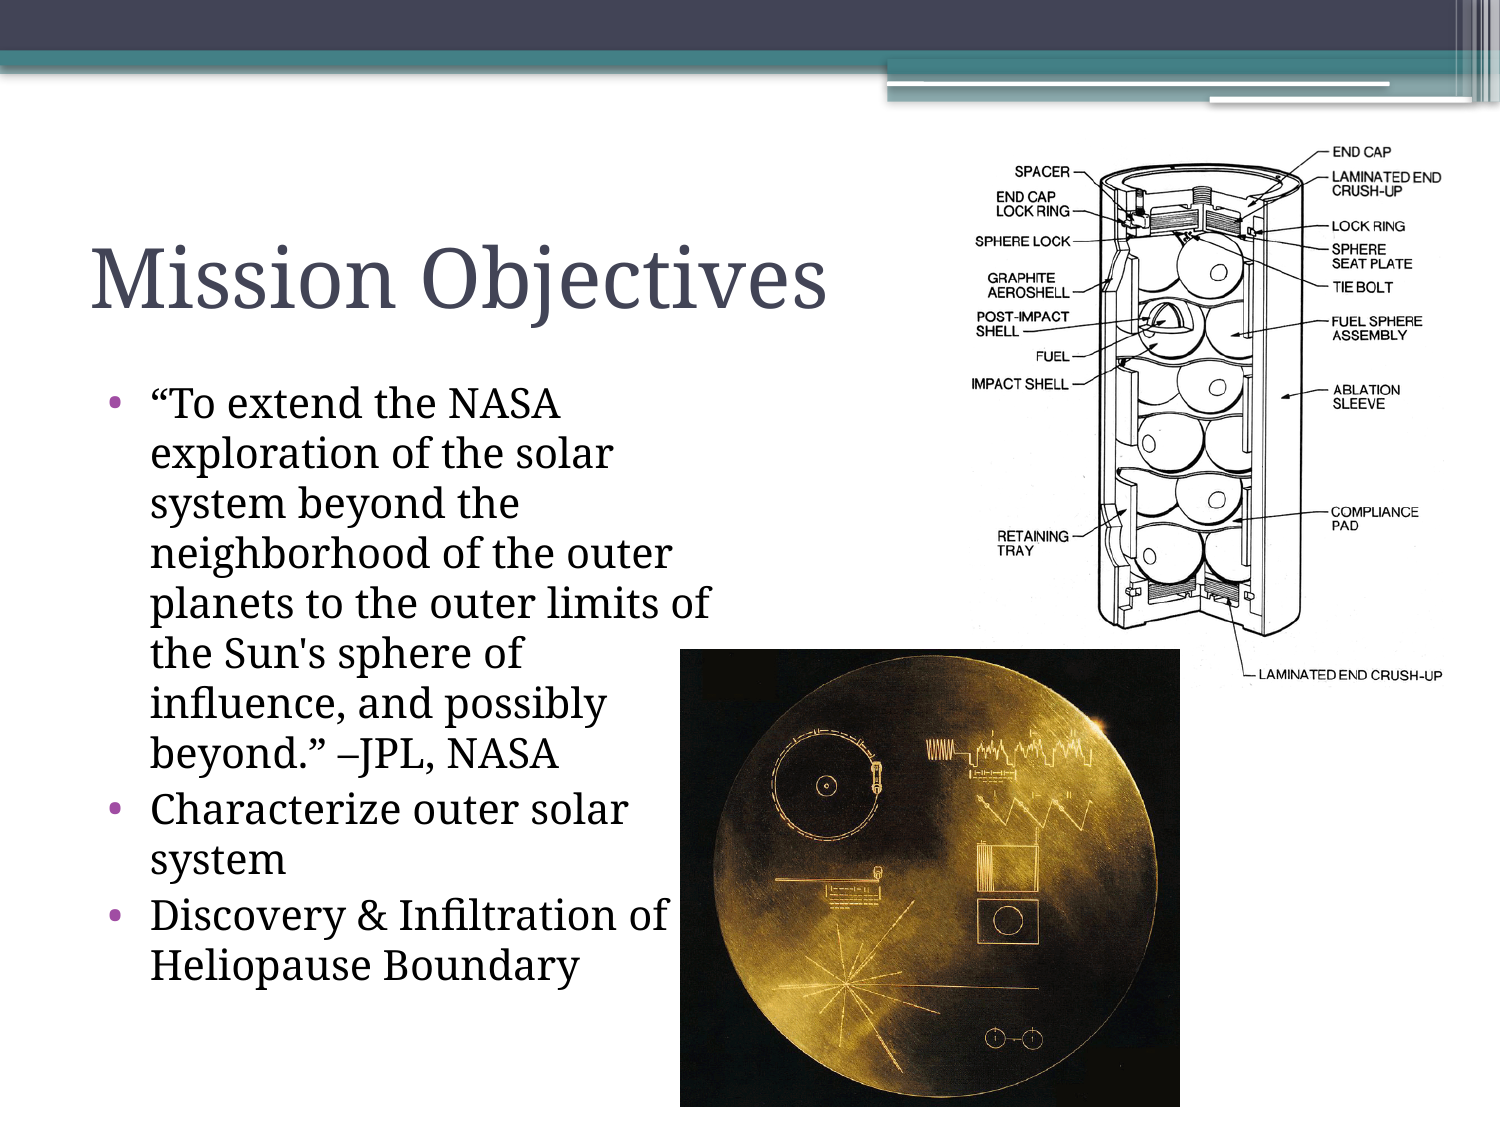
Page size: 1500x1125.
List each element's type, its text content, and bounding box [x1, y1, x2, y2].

picture [680, 128, 1451, 1107]
title Mission Objectives [75, 187, 955, 363]
list “To extend the NASA exploration of the solar system beyond the neighborhood of the outer planets to the outer limits of the Sun's sphere of influence, and possibly beyond.” –JPL, NASA Characterize outer solar system Discovery & Infiltration of Heliopause Boundary [75, 368, 738, 1112]
